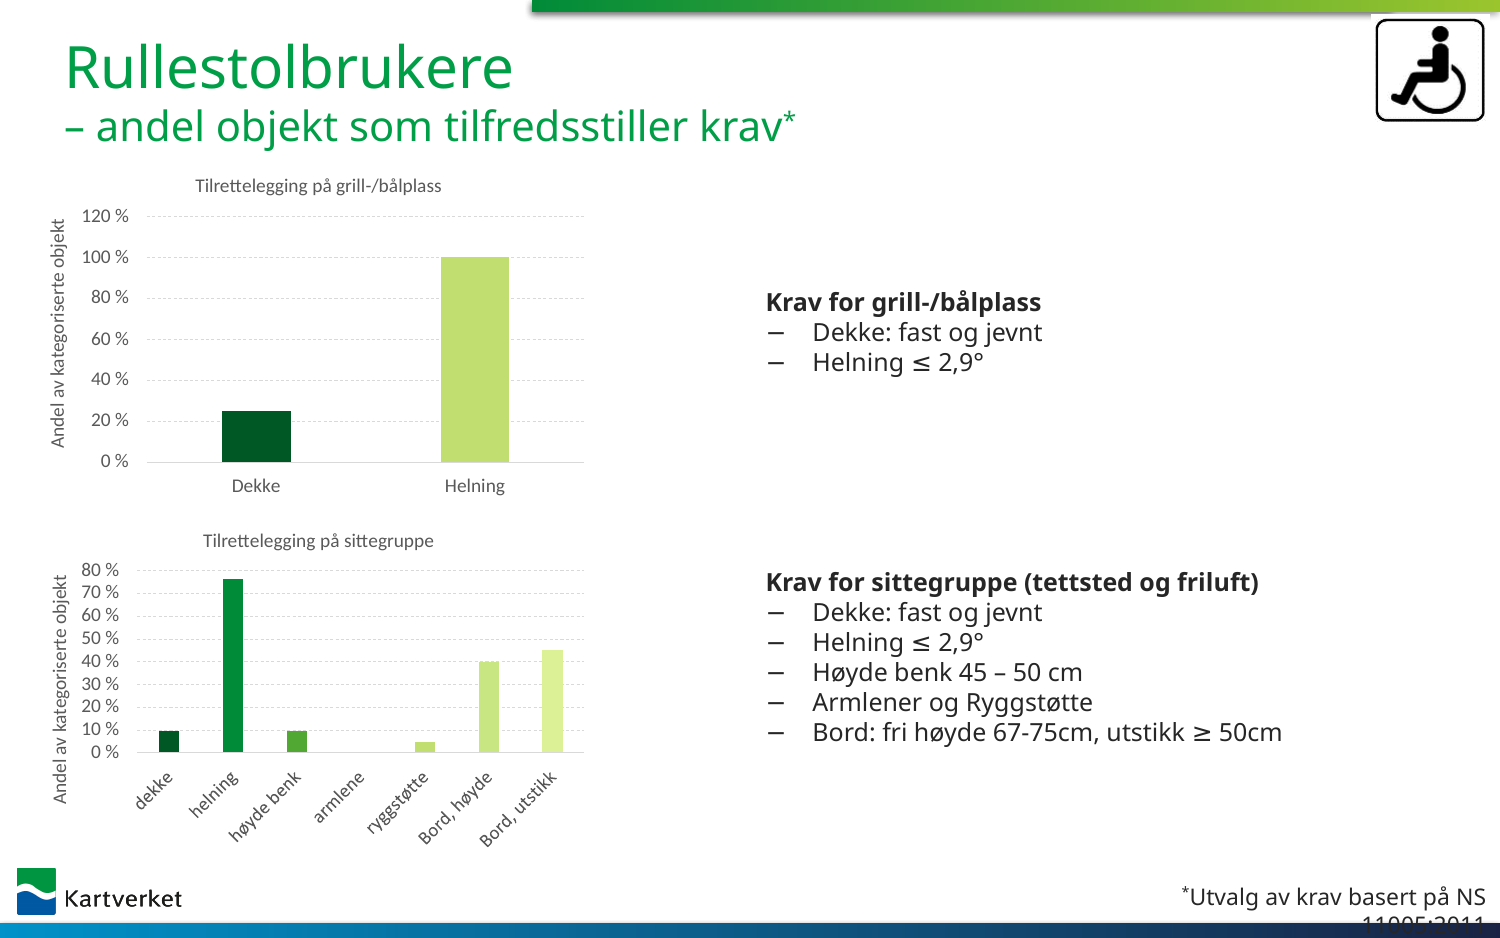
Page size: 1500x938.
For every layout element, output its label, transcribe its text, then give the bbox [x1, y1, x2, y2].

text_box Rullestolbrukere – andel objekt som tilfredsstiller krav* [49, 14, 1431, 158]
text_box Krav for grill-/bålplass Dekke: fast og jevnt Helning ≤ 2,9° [750, 279, 1452, 384]
text_box Krav for sittegruppe (tettsted og friluft) Dekke: fast og jevnt Helning ≤ 2,9° Høyde benk 45 – 50 cm Armlener og Ryggstøtte Bord: fri høyde 67-75cm, utstikk ≥ 50cm [750, 559, 1500, 754]
picture [41, 520, 596, 859]
picture [41, 166, 596, 505]
picture [1371, 13, 1491, 127]
text_box *Utvalg av krav basert på NS 11005:2011 [1068, 873, 1500, 938]
